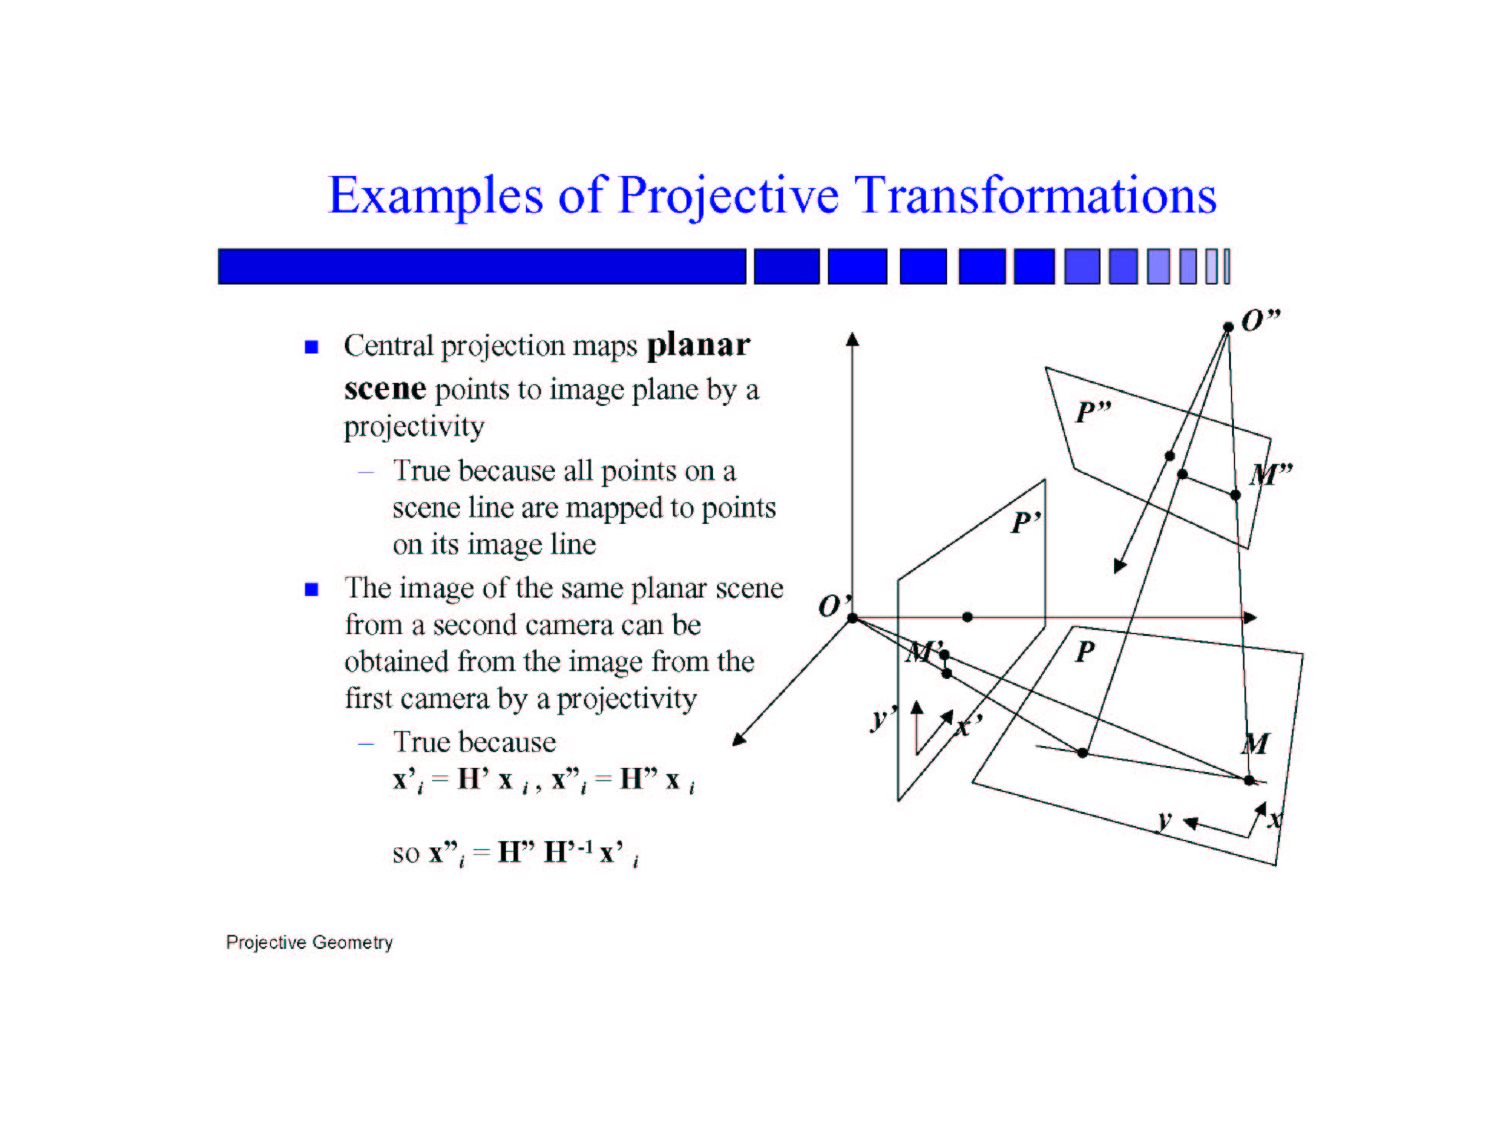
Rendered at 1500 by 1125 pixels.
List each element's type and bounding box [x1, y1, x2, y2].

picture [162, 74, 1376, 1012]
